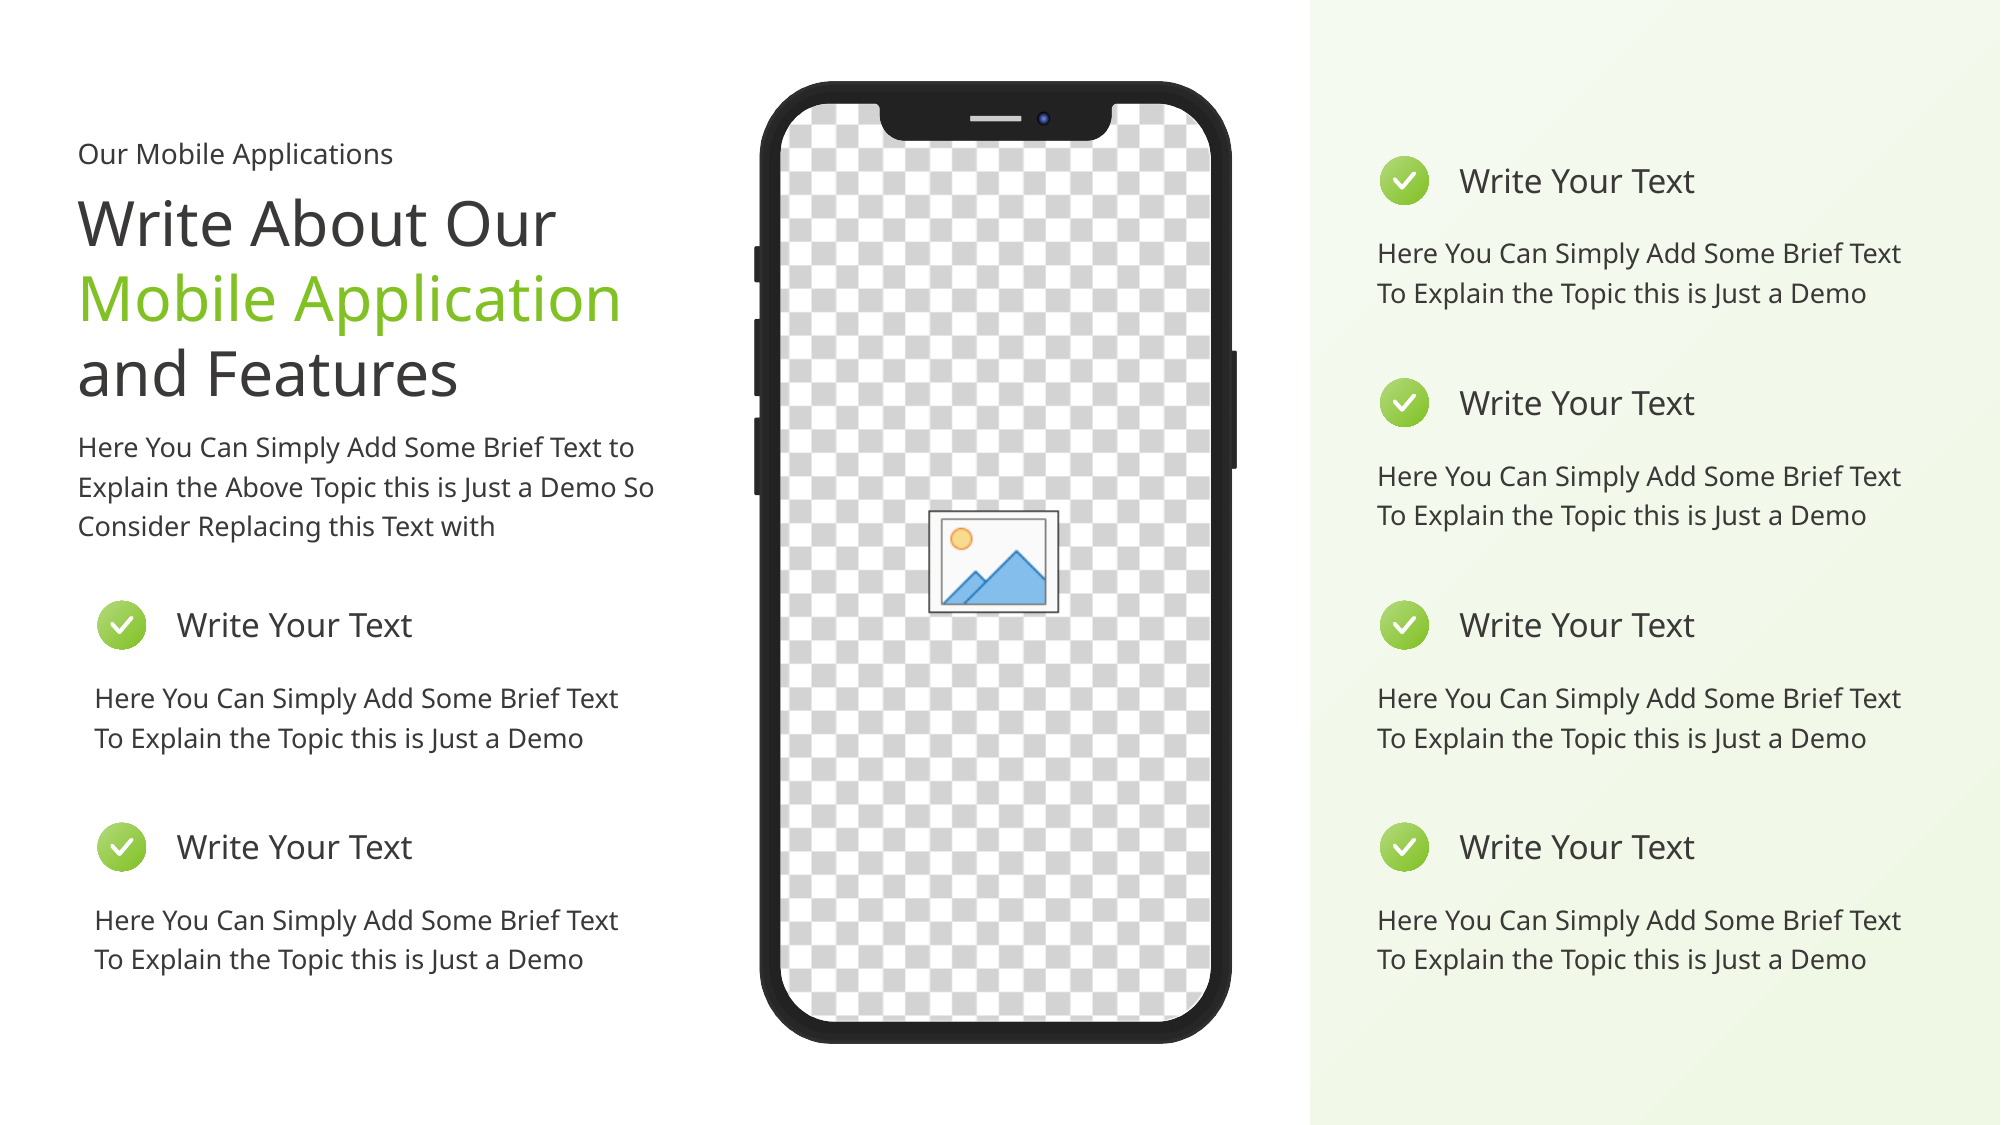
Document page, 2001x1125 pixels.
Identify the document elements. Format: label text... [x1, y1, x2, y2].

text_box [1380, 822, 1429, 872]
text_box Write About Our Mobile Application and Features [62, 176, 733, 416]
picture [753, 81, 1237, 1044]
text_box Write Your Text [161, 597, 529, 652]
text_box [1393, 393, 1417, 412]
text_box [97, 600, 146, 650]
text_box [110, 838, 134, 857]
text_box Write Your Text [1444, 374, 1811, 430]
text_box [1393, 838, 1417, 857]
text_box Write Your Text [1444, 152, 1811, 208]
text_box Write Your Text [1444, 597, 1811, 652]
text_box [1380, 378, 1429, 427]
text_box [97, 822, 146, 872]
text_box [1380, 156, 1429, 205]
text_box Write Your Text [1444, 819, 1811, 874]
text_box Here You Can Simply Add Some Brief Text To Explain the Topic this is Just a Demo [1362, 222, 1985, 317]
text_box Here You Can Simply Add Some Brief Text to Explain the Above Topic this is Just a Demo So Consider Replacing this Text with [62, 416, 733, 550]
text_box [110, 616, 134, 635]
text_box [1310, 0, 2000, 1125]
text_box Here You Can Simply Add Some Brief Text To Explain the Topic this is Just a Demo [1362, 888, 1985, 983]
text_box Write Your Text [161, 819, 529, 874]
text_box [1380, 600, 1429, 650]
text_box Here You Can Simply Add Some Brief Text To Explain the Topic this is Just a Demo [1362, 666, 1985, 761]
text_box [1393, 171, 1417, 190]
text_box Our Mobile Applications [62, 129, 733, 176]
text_box [745, 0, 1310, 1125]
text_box [1393, 616, 1417, 635]
text_box Here You Can Simply Add Some Brief Text To Explain the Topic this is Just a Demo [1362, 444, 1985, 539]
text_box Here You Can Simply Add Some Brief Text To Explain the Topic this is Just a Demo [79, 666, 703, 761]
text_box Here You Can Simply Add Some Brief Text To Explain the Topic this is Just a Demo [79, 888, 703, 983]
